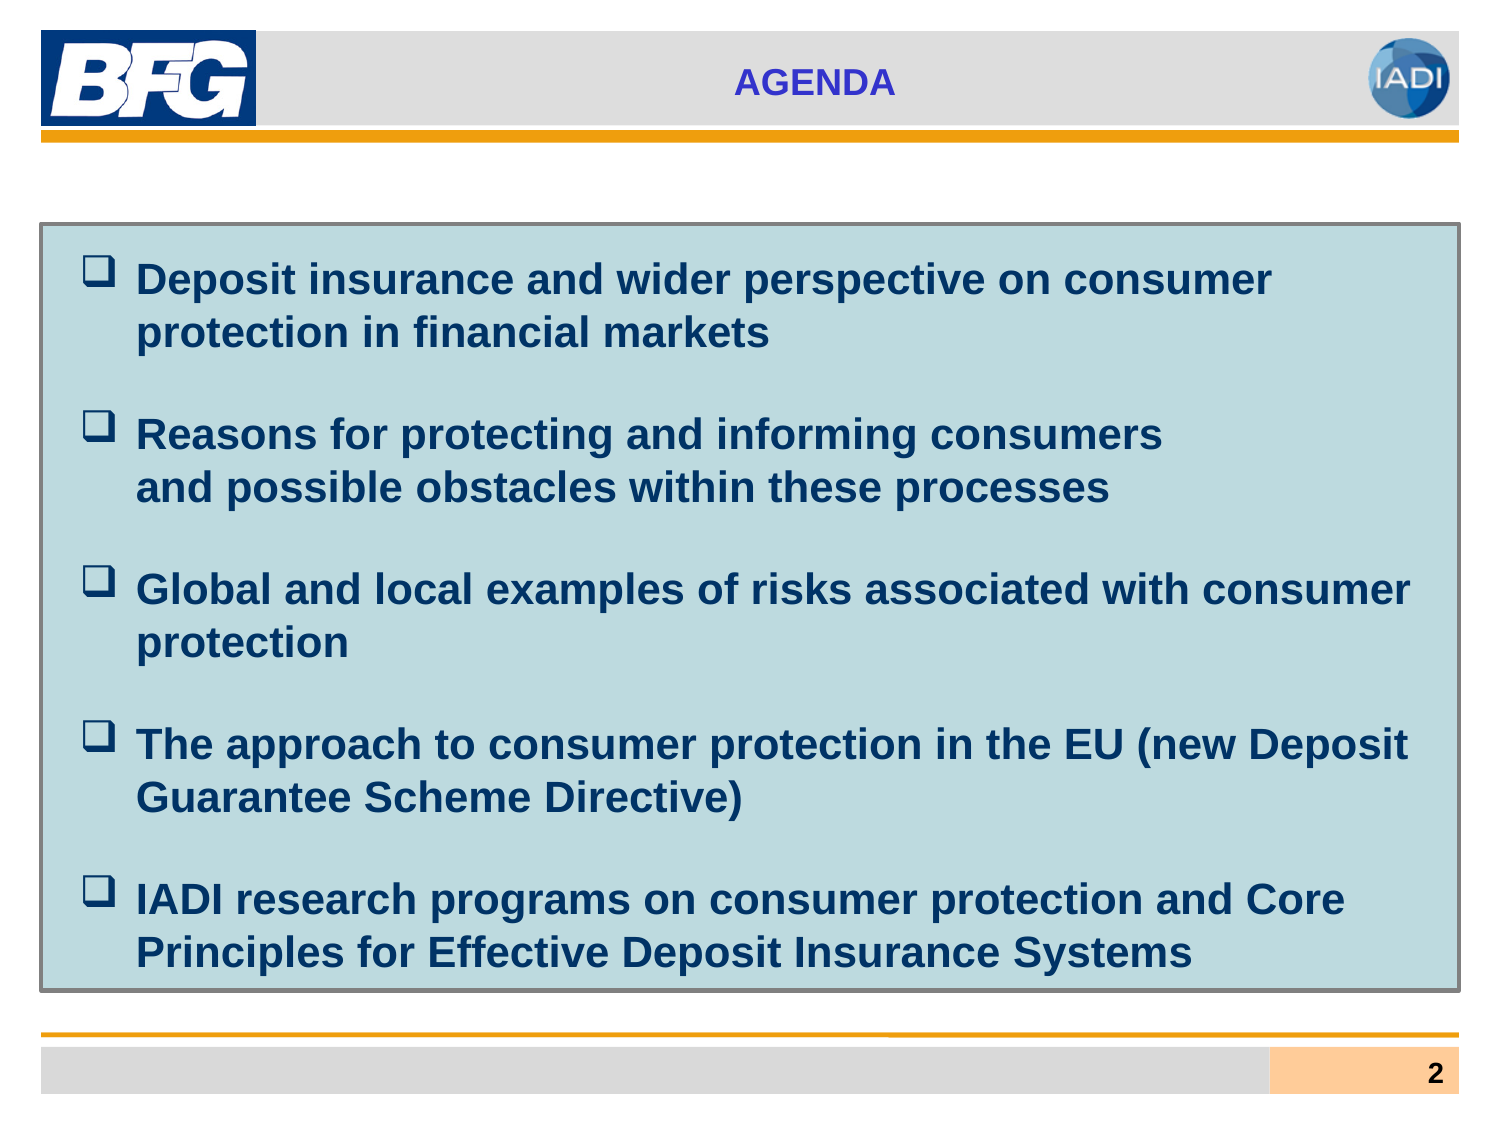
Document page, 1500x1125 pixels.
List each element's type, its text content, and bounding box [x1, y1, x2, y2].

picture [41, 30, 256, 126]
text_box Agenda [265, 50, 1365, 110]
text_box [41, 223, 1459, 991]
picture [1367, 38, 1451, 119]
text_box Deposit insurance and wider perspective on consumer protection in financial markets Reasons for protecting and informing consumers and possible obstacles within these processes Global and local examples of risks associated with consumer protection The approach to consumer protection in the EU (new Deposit Guarantee Scheme Directive) IADI research programs on consumer protection and Core Principles for Effective Deposit Insurance Systems [64, 243, 1447, 984]
